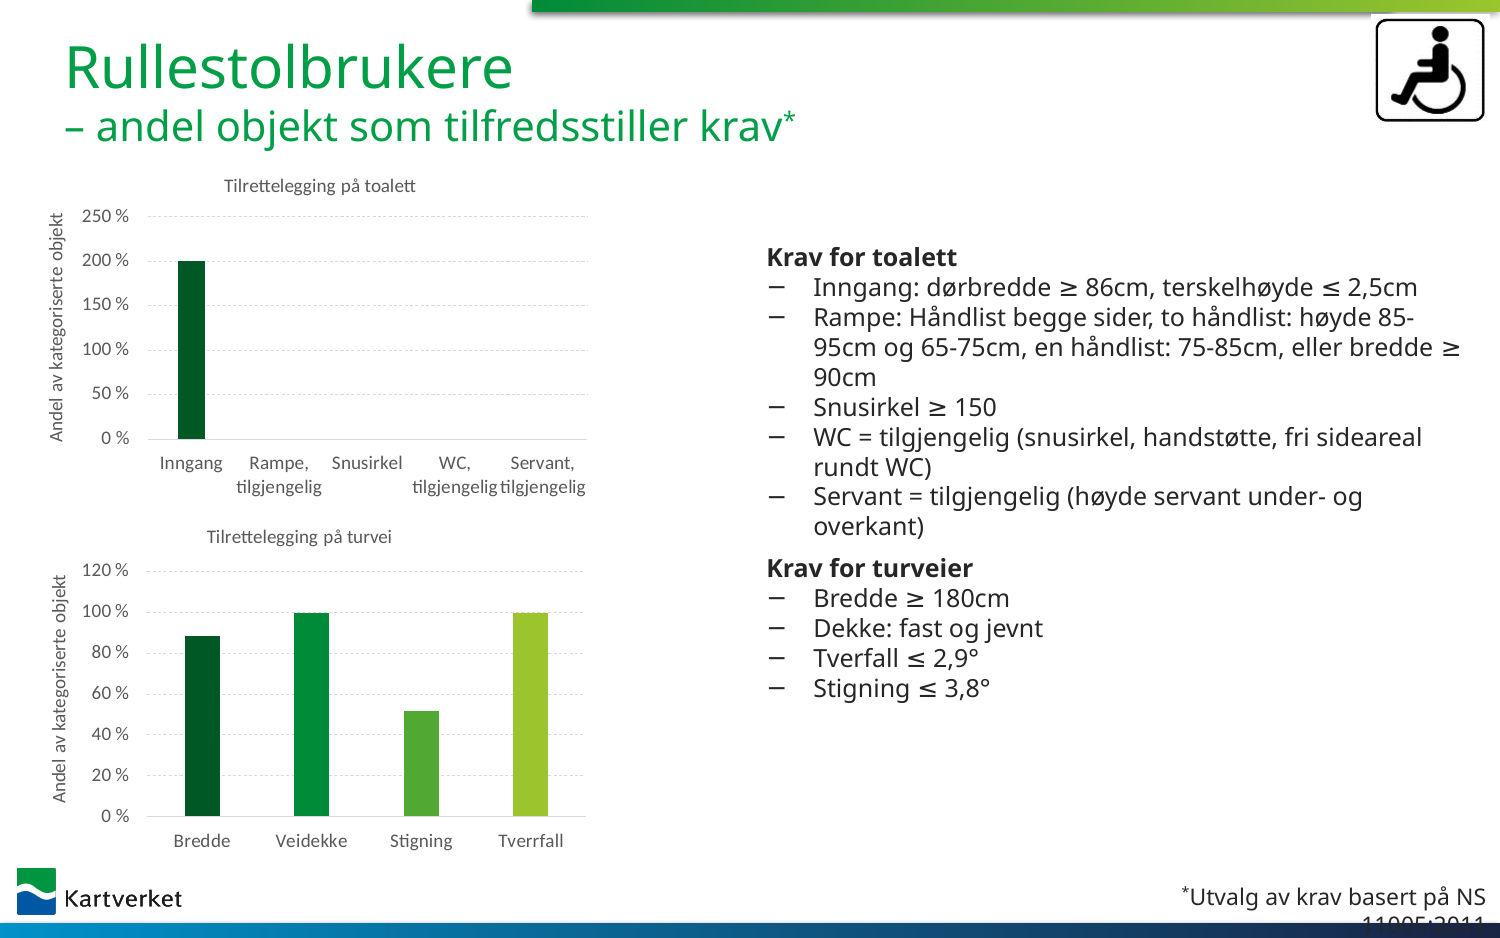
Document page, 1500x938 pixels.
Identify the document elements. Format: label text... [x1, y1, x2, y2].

picture [41, 520, 597, 859]
text_box *Utvalg av krav basert på NS 11005:2011 [1068, 873, 1500, 938]
picture [41, 166, 598, 505]
text_box Krav for turveier Bredde ≥ 180cm Dekke: fast og jevnt Tverfall ≤ 2,9° Stigning ≤ 3,8° [751, 545, 1483, 710]
text_box Krav for toalett Inngang: dørbredde ≥ 86cm, terskelhøyde ≤ 2,5cm Rampe: Håndlist begge sider, to håndlist: høyde 85-95cm og 65-75cm, en håndlist: 75-85cm, eller bredde ≥ 90cm Snusirkel ≥ 150 WC = tilgjengelig (snusirkel, handstøtte, fri sideareal rundt WC) Servant = tilgjengelig (høyde servant under- og overkant) [751, 234, 1483, 545]
text_box Rullestolbrukere – andel objekt som tilfredsstiller krav* [49, 14, 1431, 158]
picture [1371, 13, 1491, 127]
